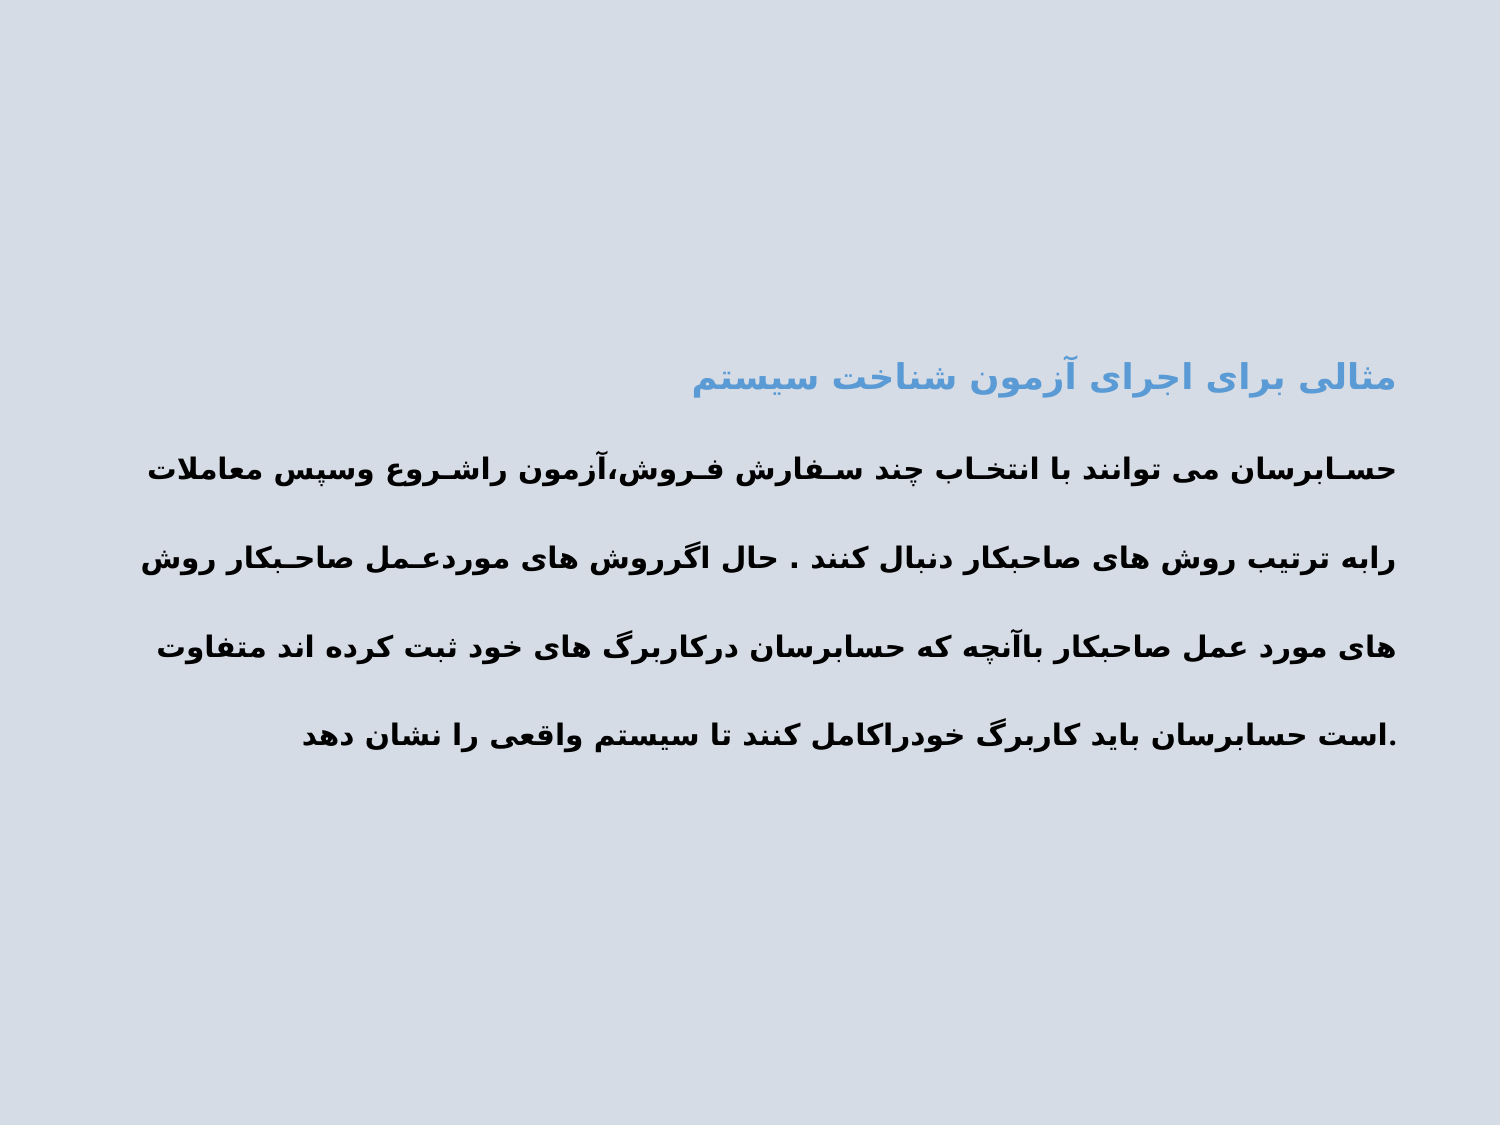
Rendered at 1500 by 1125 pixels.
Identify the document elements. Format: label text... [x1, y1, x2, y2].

title مثالی برای اجرای آزمون شناخت سیستم حسـابرسان می توانند با انتخـاب چند سـفارش فـروش،آزمون راشـروع وسپس معاملات رابه ترتیب روش های صاحبکار دنبال کنند . حال اگرروش های موردعـمل صاحـبکار روش های مورد عمل صاحبکار باآنچه که حسابرسان درکاربرگ های خود ثبت کرده اند متفاوت است حسابرسان باید کاربرگ خودراکامل کنند تا سیستم واقعی را نشان دهد. [112, 149, 1413, 787]
